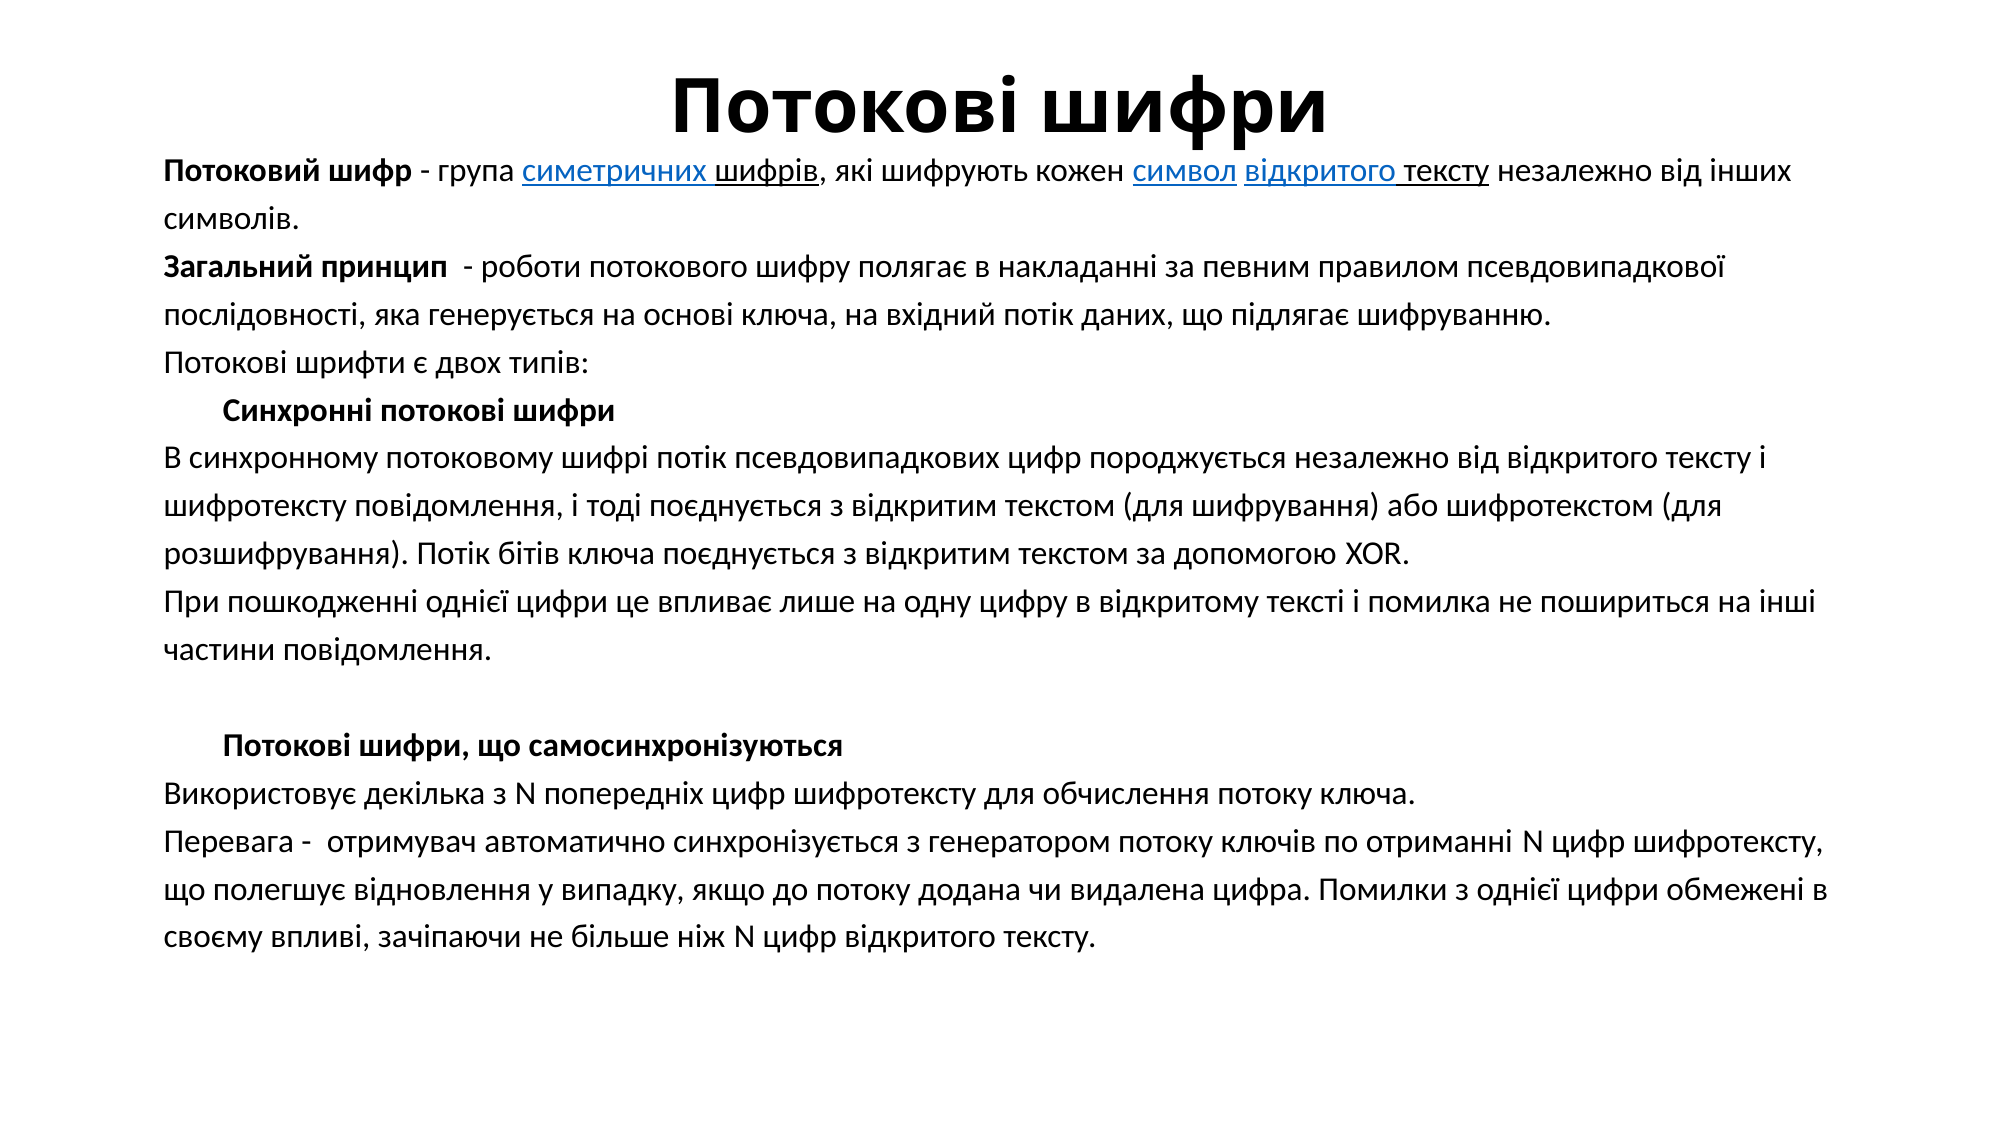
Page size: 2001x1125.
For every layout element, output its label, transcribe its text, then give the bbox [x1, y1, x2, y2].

title Потокові шифри [137, 59, 1863, 157]
list Потоковий шифр - група симетричних шифрів, які шифрують кожен символ відкритого тексту незалежно від інших символів. Загальний принцип - роботи потокового шифру полягає в накладанні за певним правилом псевдовипадкової послідовності, яка генерується на основі ключа, на вхідний потік даних, що підлягає шифруванню. Потокові шрифти є двох типів: Синхронні потокові шифри В синхронному потоковому шифрі потік псевдовипадкових цифр породжується незалежно від відкритого тексту і шифротексту повідомлення, і тоді поєднується з відкритим текстом (для шифрування) або шифротекстом (для розшифрування). Потік бітів ключа поєднується з відкритим текстом за допомогою XOR. При пошкодженні однієї цифри це впливає лише на одну цифру в відкритому тексті і помилка не пошириться на інші частини повідомлення. Потокові шифри, що самосинхронізуються Використовує декілька з N попередніх цифр шифротексту для обчислення потоку ключа. Перевага - отримувач автоматично синхронізується з генератором потоку ключів по отриманні N цифр шифротексту, що полегшує відновлення у випадку, якщо до потоку додана чи видалена цифра. Помилки з однієї цифри обмежені в своєму впливі, зачіпаючи не більше ніж N цифр відкритого тексту. [148, 132, 1874, 1017]
